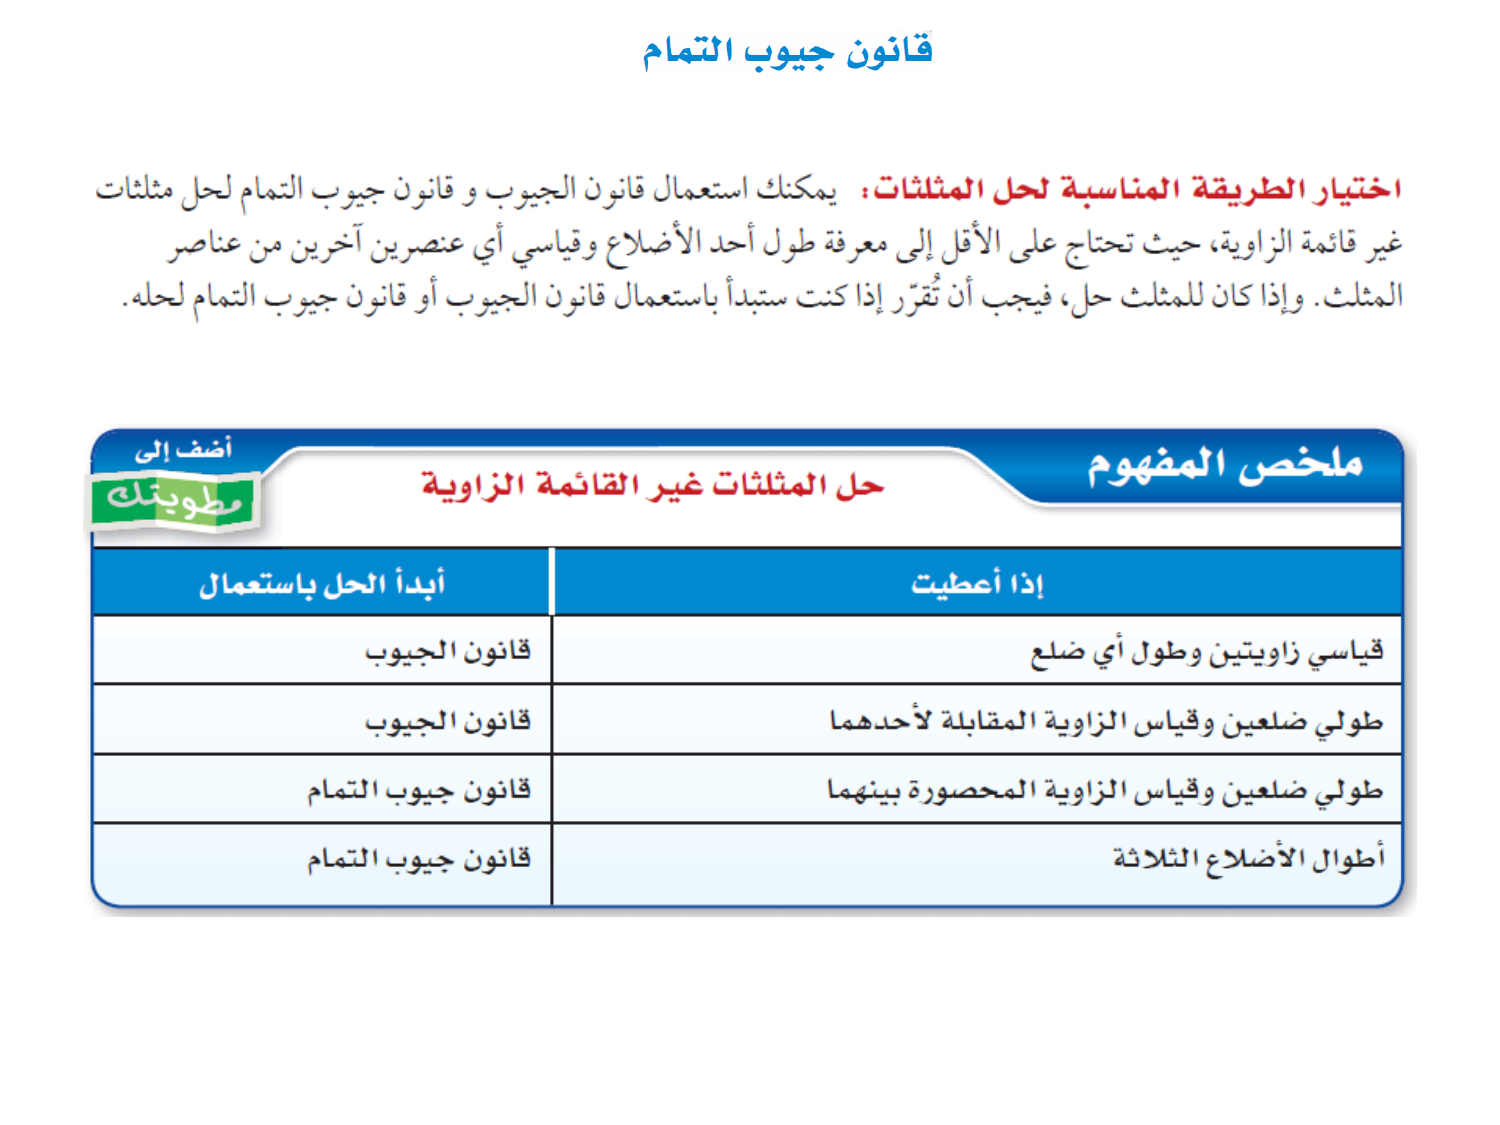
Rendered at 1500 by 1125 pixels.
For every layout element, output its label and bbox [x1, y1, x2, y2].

picture [94, 172, 1405, 325]
picture [83, 422, 1417, 918]
picture [643, 30, 932, 73]
